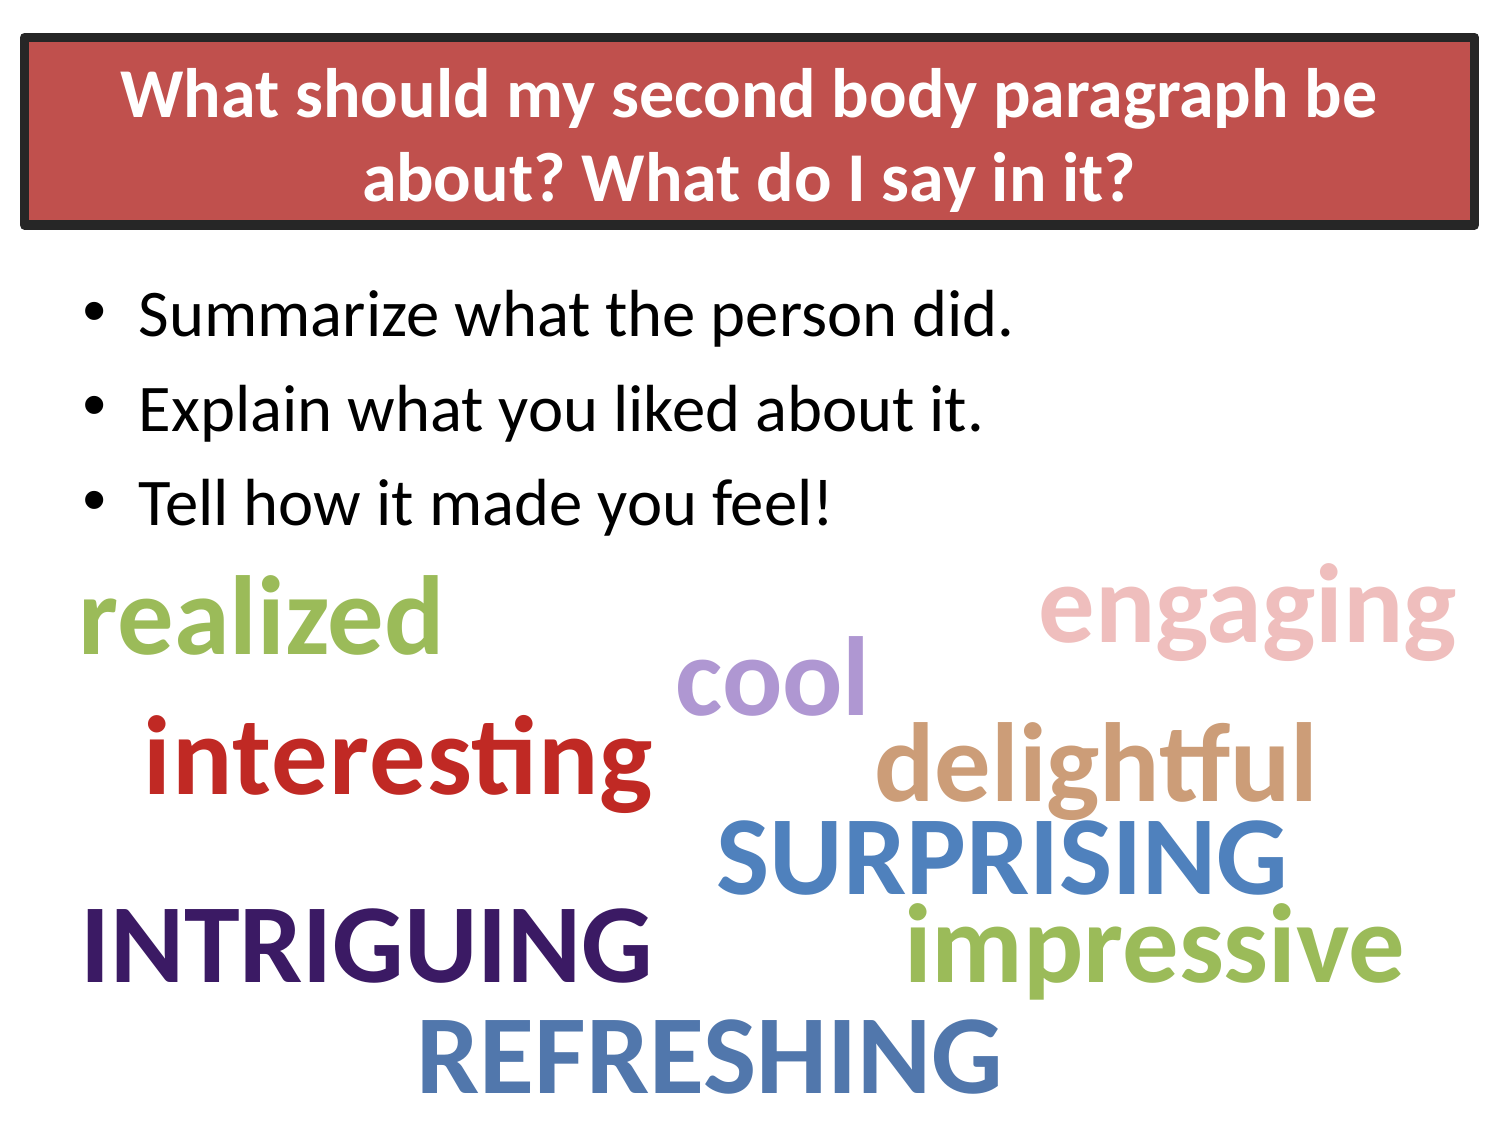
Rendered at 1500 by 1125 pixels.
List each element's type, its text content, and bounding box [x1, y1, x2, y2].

text_box cool [667, 595, 879, 746]
title What should my second body paragraph be about? What do I say in it? [24, 36, 1476, 226]
text_box surprising [709, 775, 1297, 925]
text_box impressive [896, 862, 1414, 1013]
text_box realized [71, 535, 453, 685]
text_box engaging [1031, 522, 1465, 673]
text_box refreshing [408, 973, 1012, 1124]
text_box intriguing [72, 862, 662, 1013]
text_box delightful [866, 681, 1327, 832]
text_box interesting [136, 674, 661, 825]
list Summarize what the person did. Explain what you liked about it. Tell how it made you feel! [74, 261, 1426, 563]
